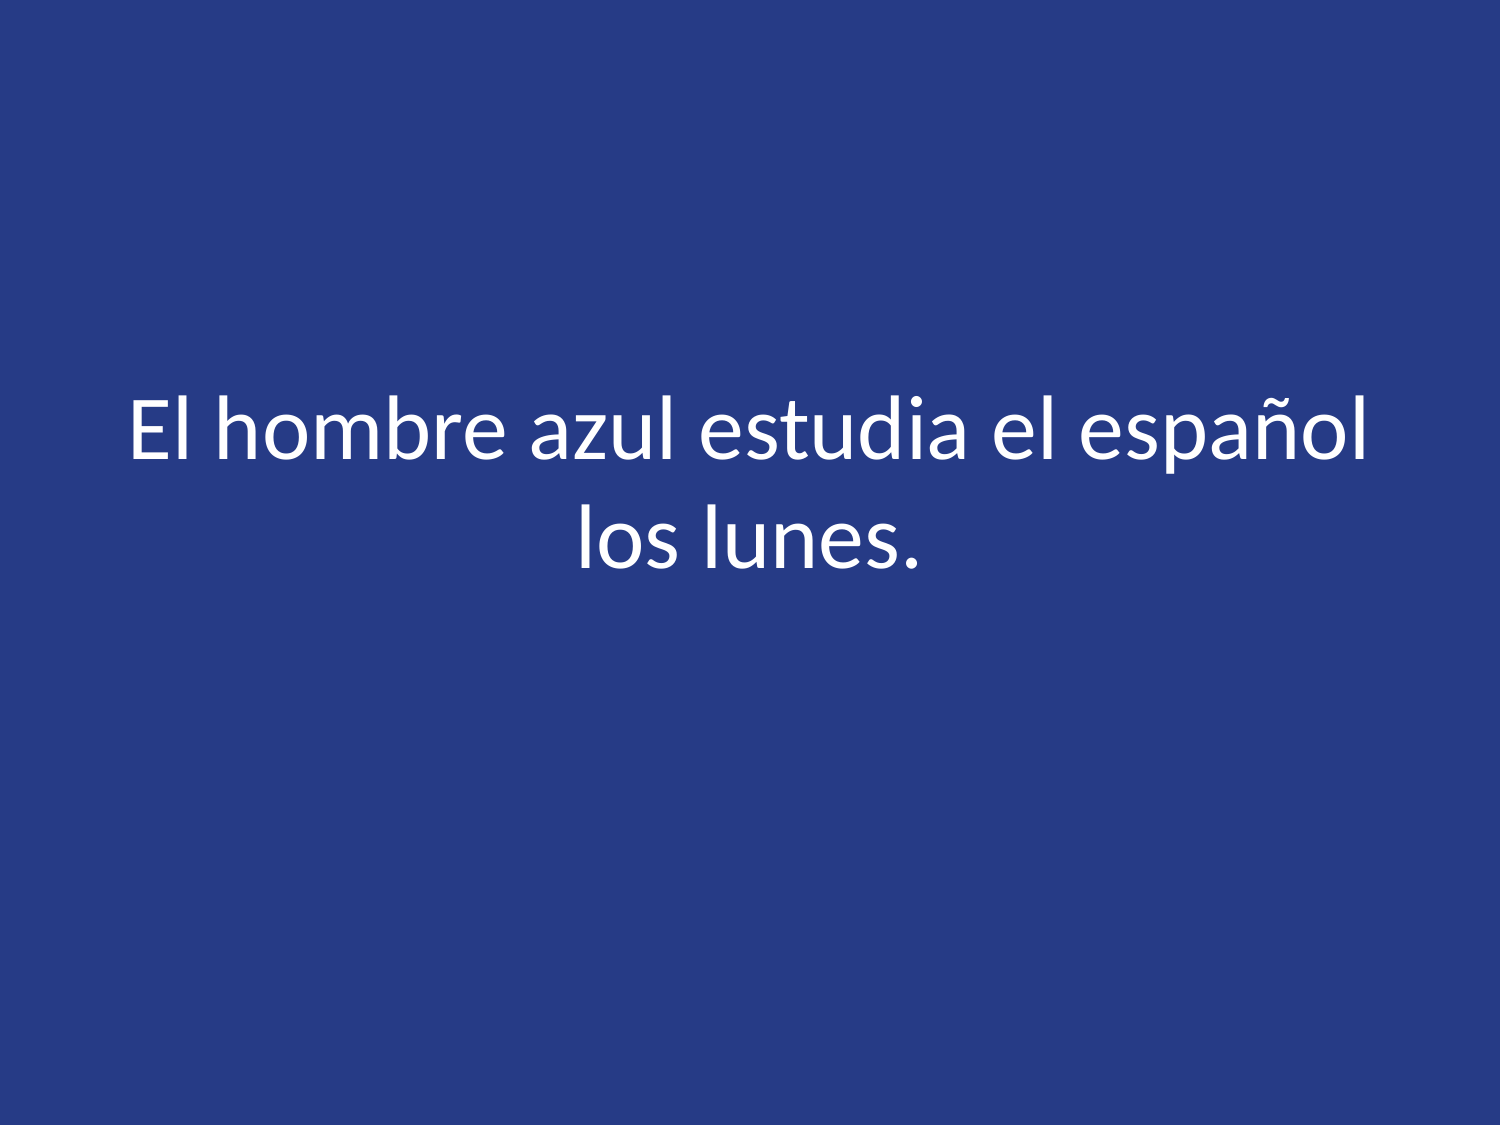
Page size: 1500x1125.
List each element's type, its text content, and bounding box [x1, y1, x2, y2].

title El hombre azul estudia el español los lunes. [75, 45, 1425, 910]
